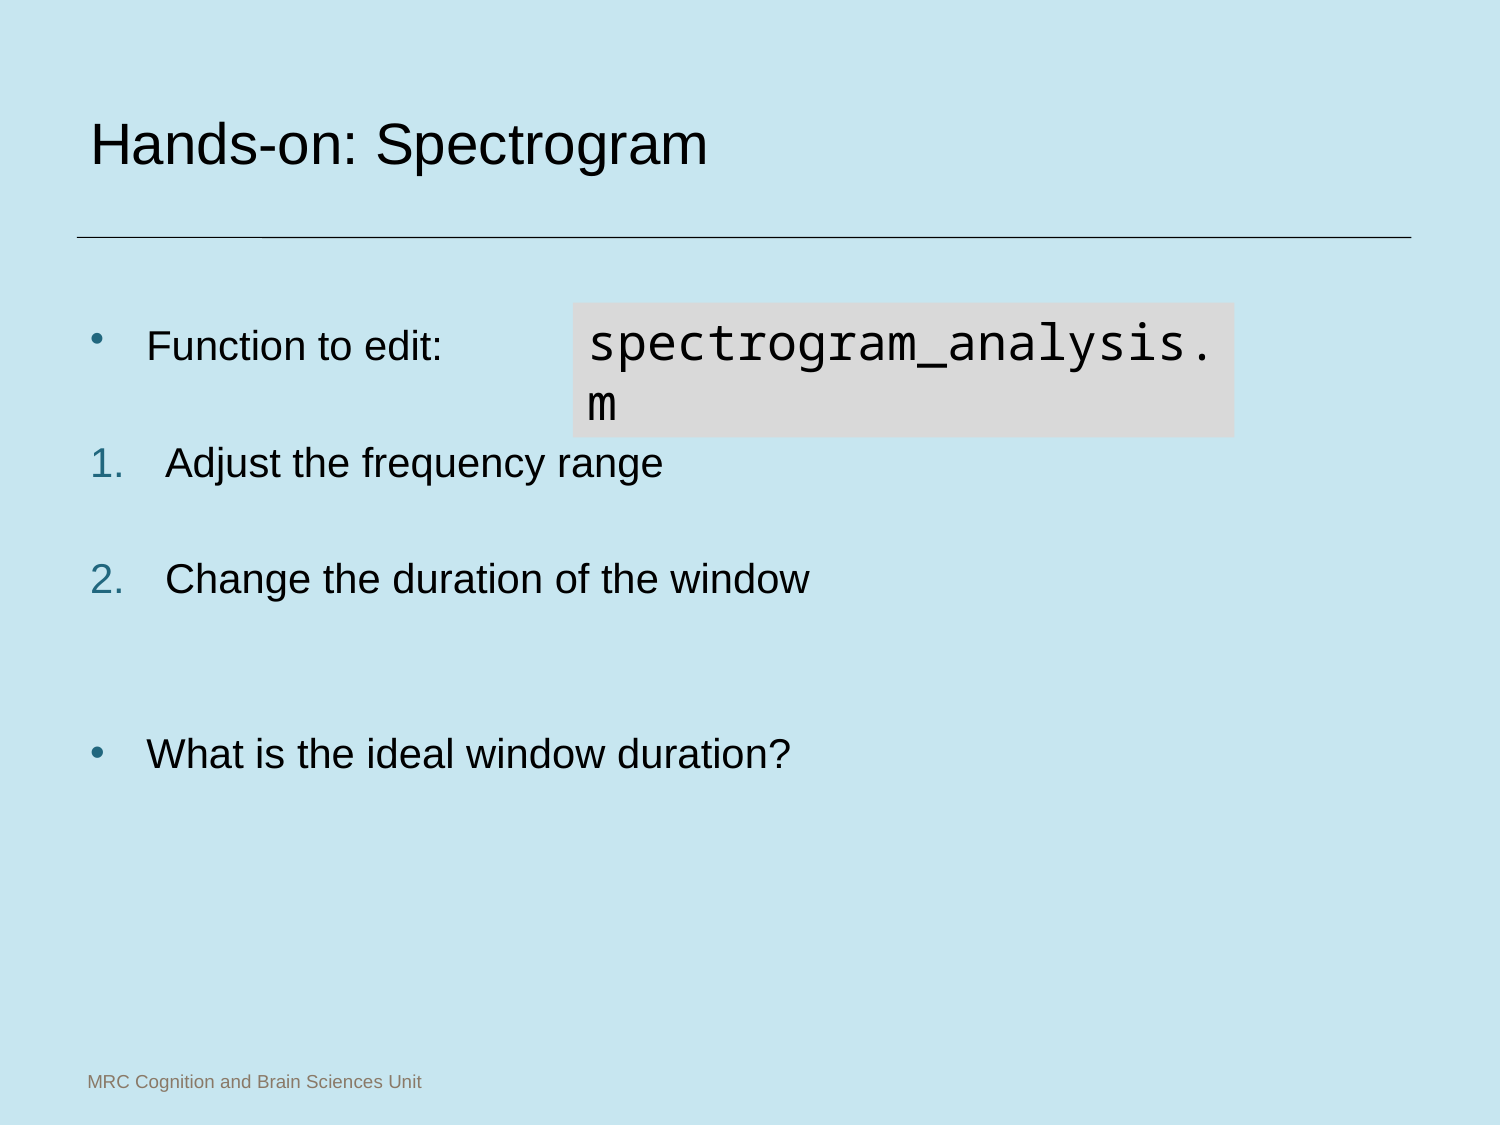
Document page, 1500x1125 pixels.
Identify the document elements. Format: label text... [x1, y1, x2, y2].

text_box spectrogram_analysis.m [572, 302, 1235, 438]
list Function to edit: Adjust the frequency range Change the duration of the window What is the ideal window duration? [74, 310, 1413, 1062]
title Hands-on: Spectrogram [74, 74, 1413, 209]
